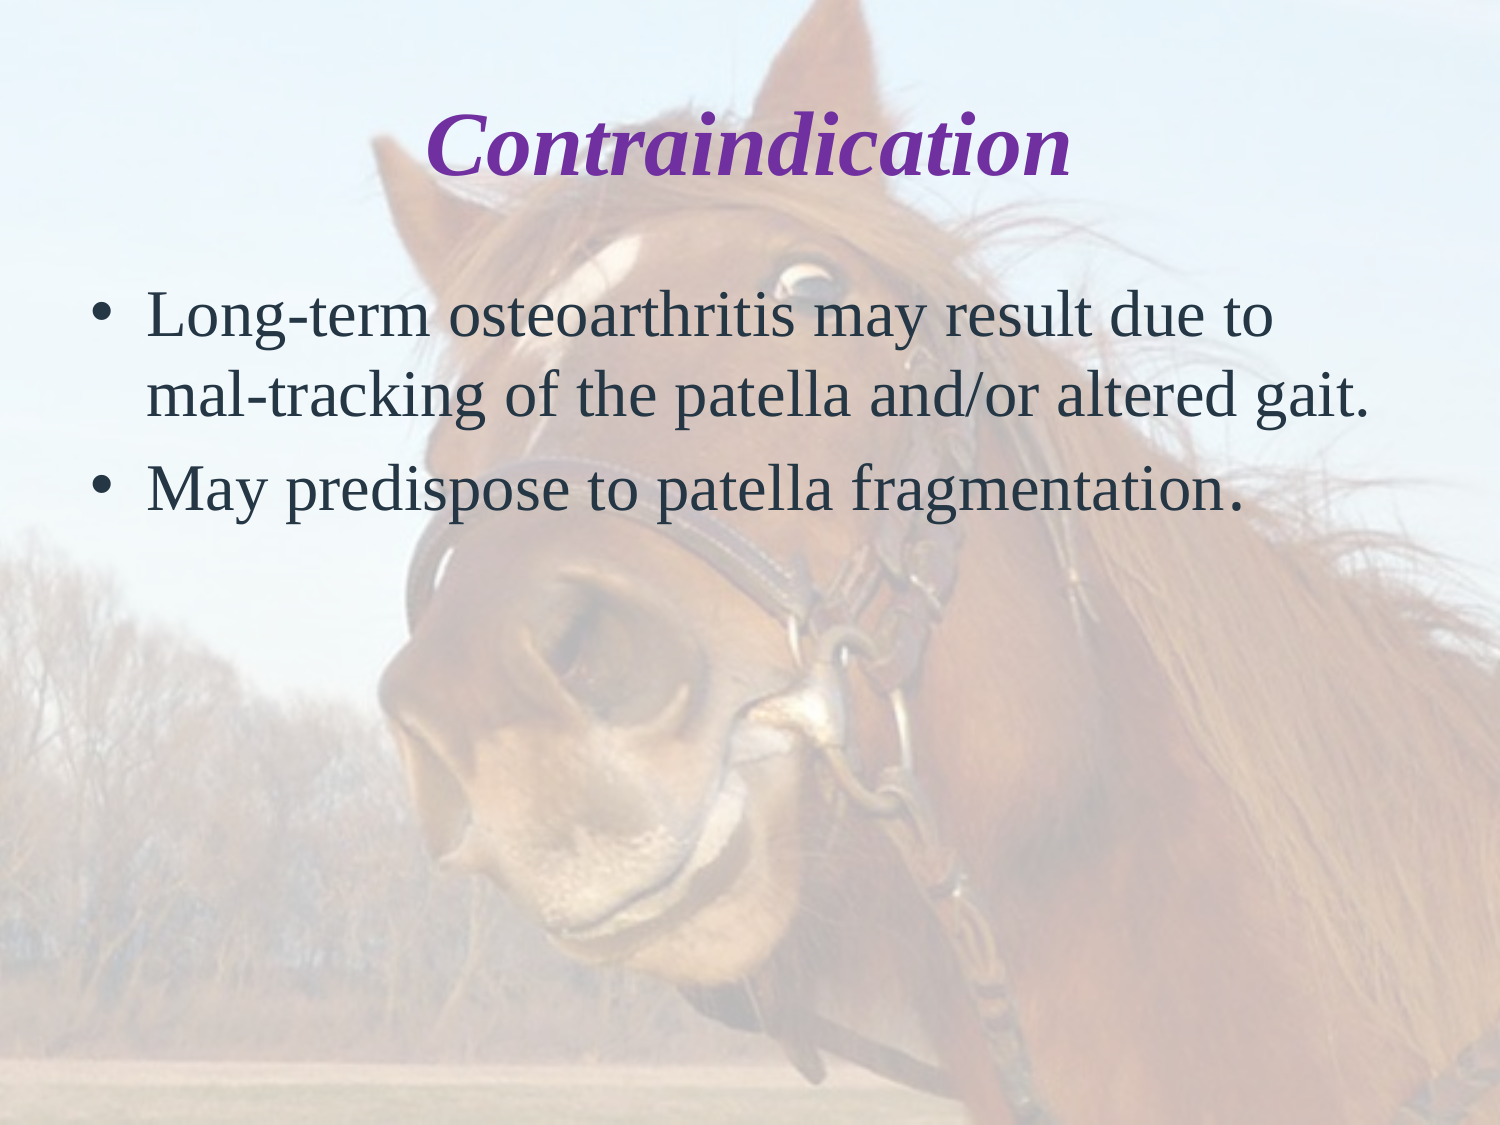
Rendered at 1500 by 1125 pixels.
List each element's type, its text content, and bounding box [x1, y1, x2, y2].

title Contraindication [75, 45, 1425, 233]
list Long-term osteoarthritis may result due to mal-tracking of the patella and/or altered gait. May predispose to patella fragmentation. [75, 262, 1425, 1005]
